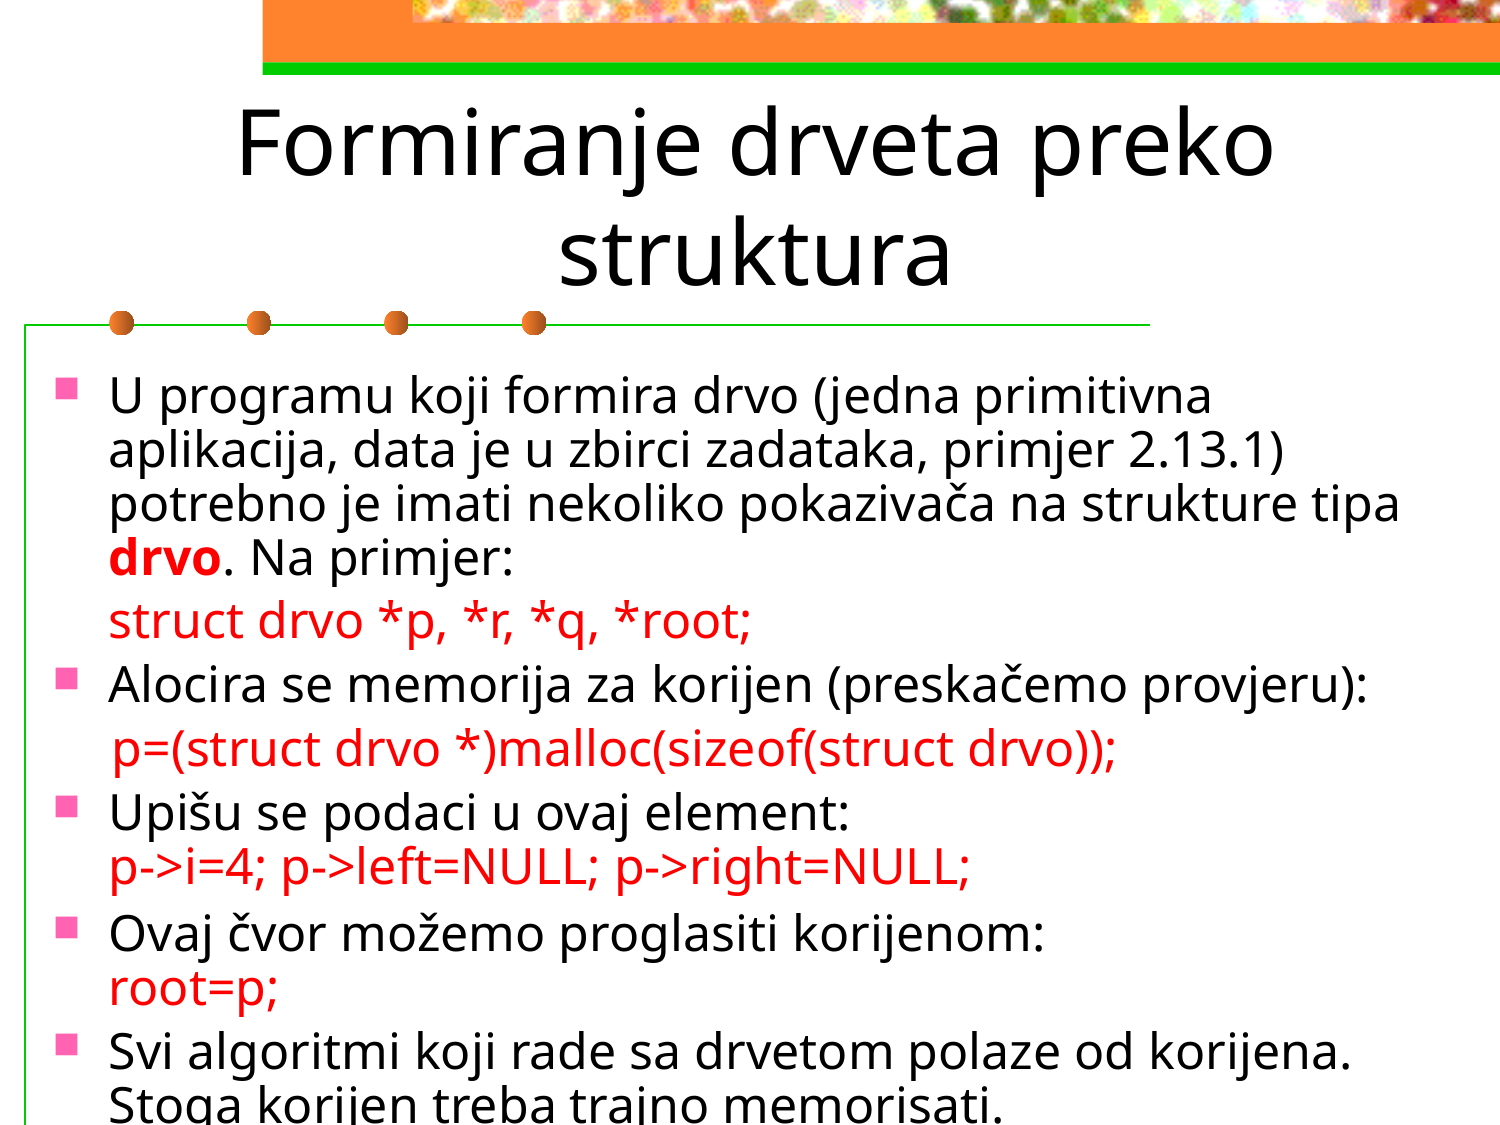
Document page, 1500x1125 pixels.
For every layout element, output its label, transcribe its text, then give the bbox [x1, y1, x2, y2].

list U programu koji formira drvo (jedna primitivna aplikacija, data je u zbirci zadataka, primjer 2.13.1) potrebno je imati nekoliko pokazivača na strukture tipa drvo. Na primjer: struct drvo *p, *r, *q, *root; Alocira se memorija za korijen (preskačemo provjeru): p=(struct drvo *)malloc(sizeof(struct drvo)); Upišu se podaci u ovaj element: p->i=4; p->left=NULL; p->right=NULL; Ovaj čvor možemo proglasiti korijenom: root=p; Svi algoritmi koji rade sa drvetom polaze od korijena. Stoga korijen treba trajno memorisati. [37, 362, 1463, 1100]
picture [412, 0, 1500, 23]
title Formiranje drveta preko struktura [37, 99, 1475, 288]
